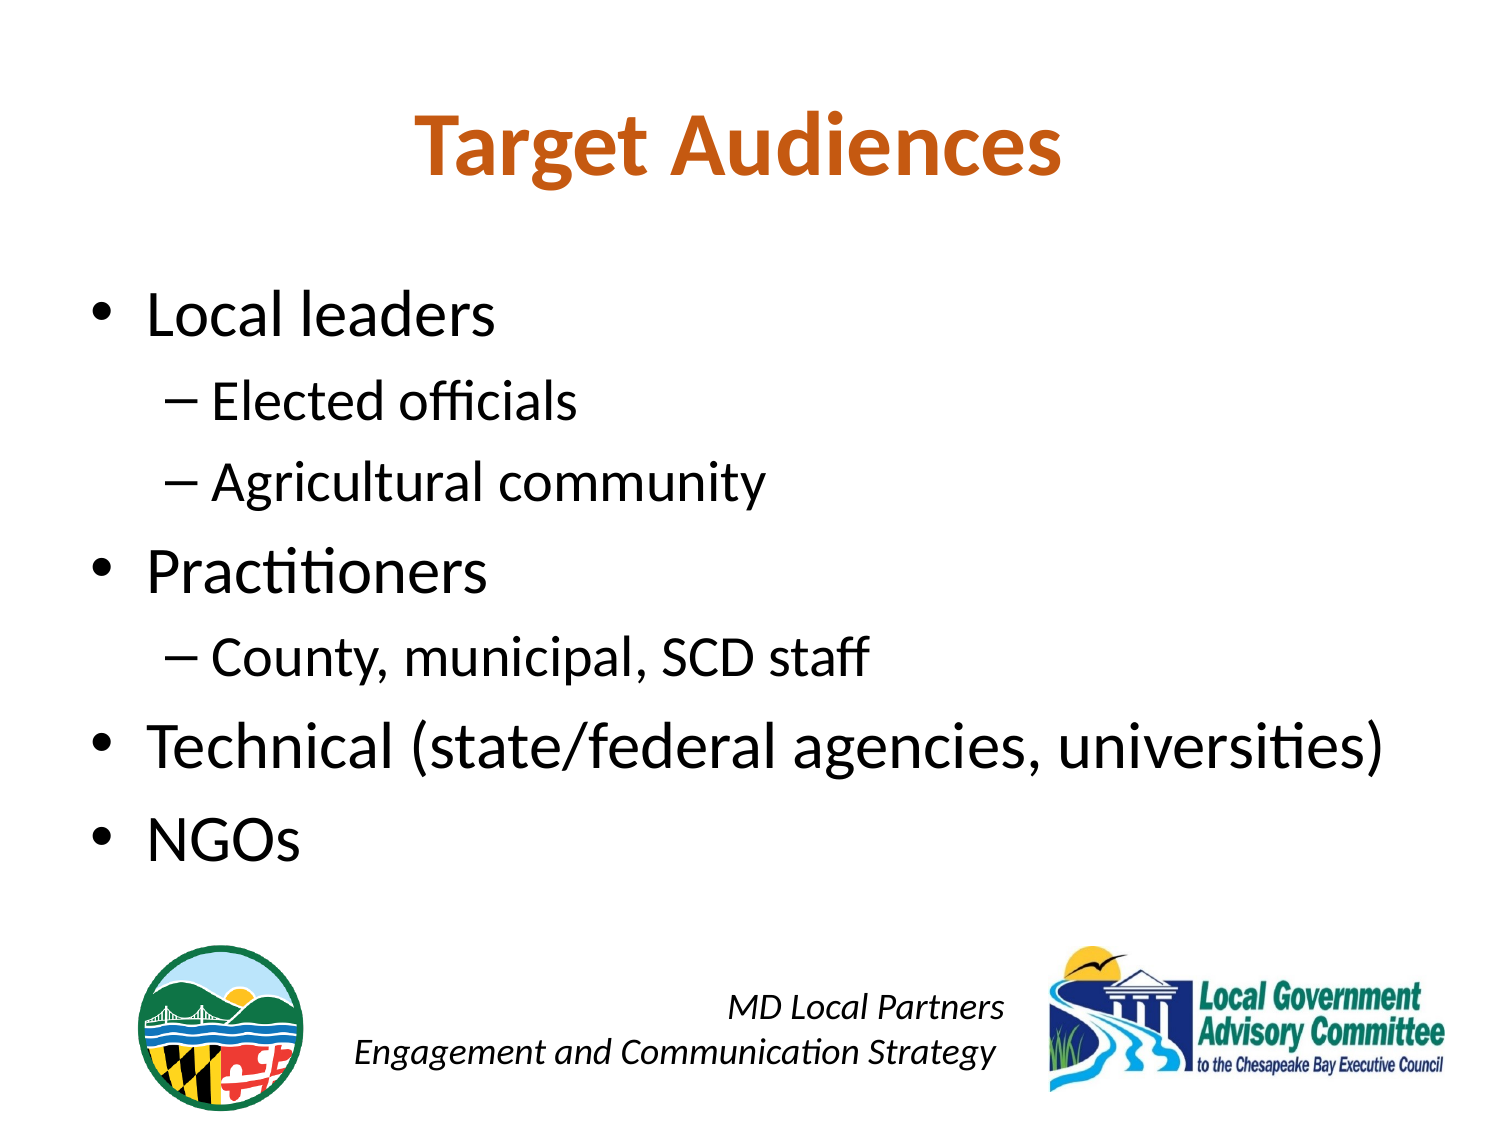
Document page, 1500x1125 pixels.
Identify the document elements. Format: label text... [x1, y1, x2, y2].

title Target Audiences [75, 45, 1425, 233]
text_box MD Local Partners Engagement and Communication Strategy [308, 974, 1020, 1080]
picture [1048, 946, 1445, 1092]
list Local leaders Elected officials Agricultural community Practitioners County, municipal, SCD staff Technical (state/federal agencies, universities) NGOs [75, 262, 1425, 917]
picture [137, 944, 304, 1112]
